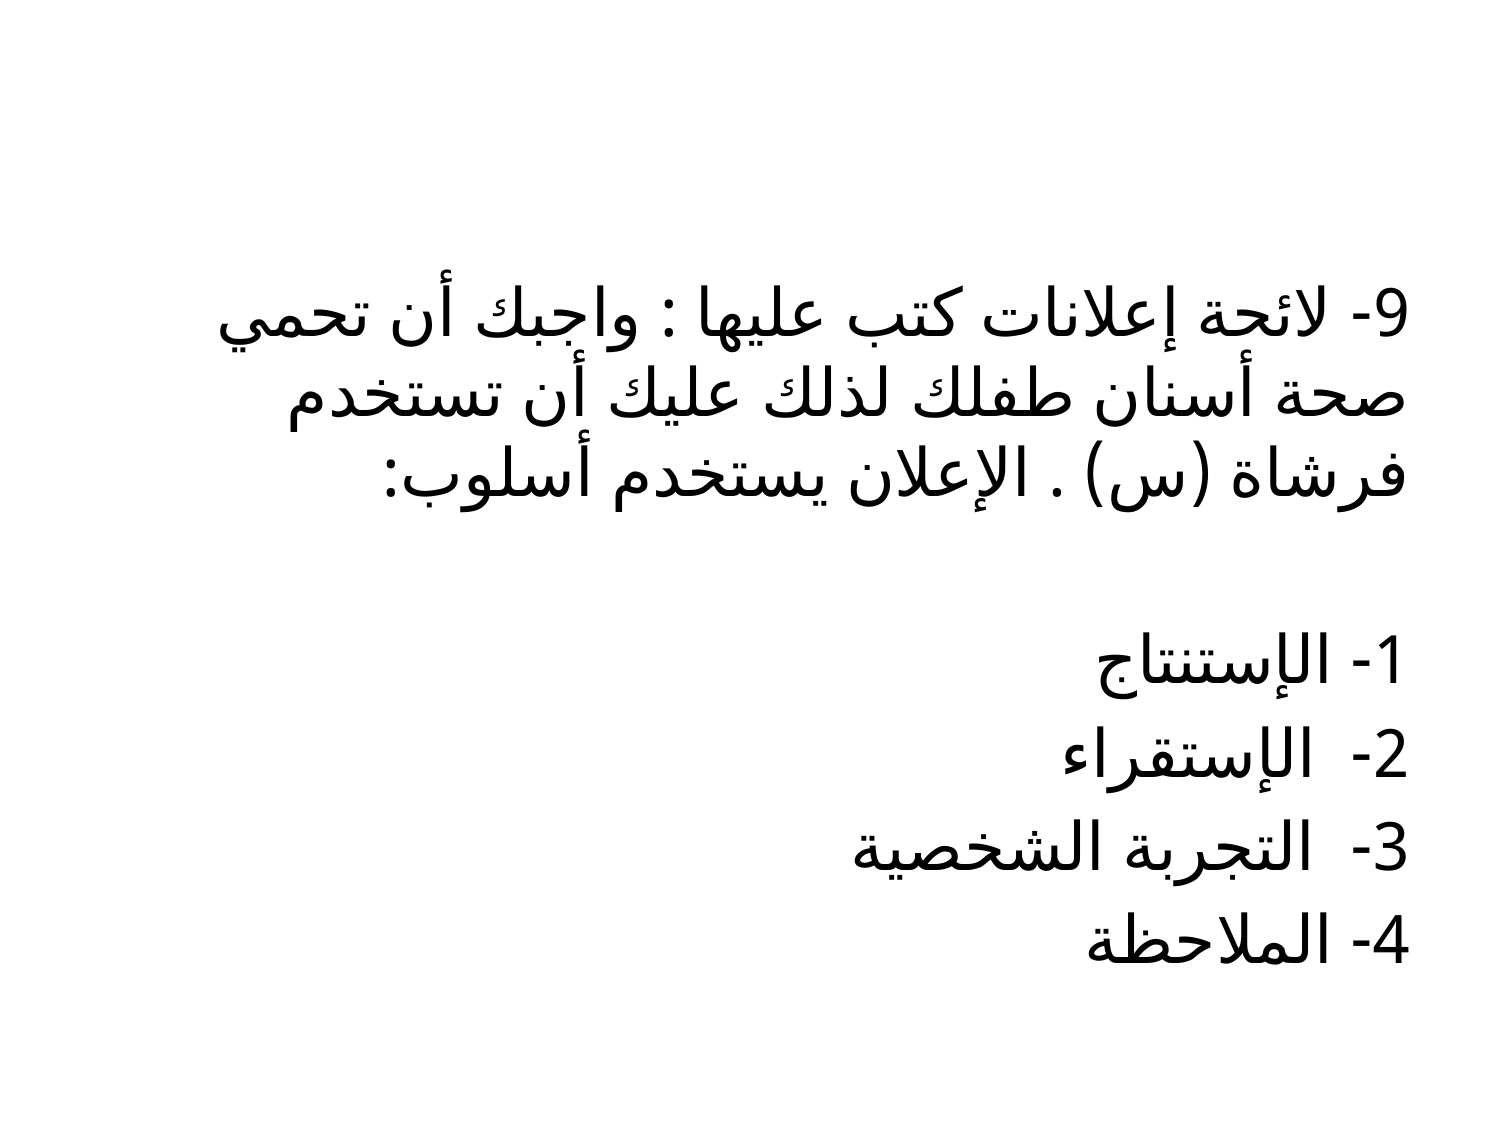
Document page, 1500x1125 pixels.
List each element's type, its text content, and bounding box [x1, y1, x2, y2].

list 9- لائحة إعلانات كتب عليها : واجبك أن تحمي صحة أسنان طفلك لذلك عليك أن تستخدم فرشاة (س) . الإعلان يستخدم أسلوب: 1- الإستنتاج 2- الإستقراء 3- التجربة الشخصية 4- الملاحظة [75, 262, 1425, 1005]
